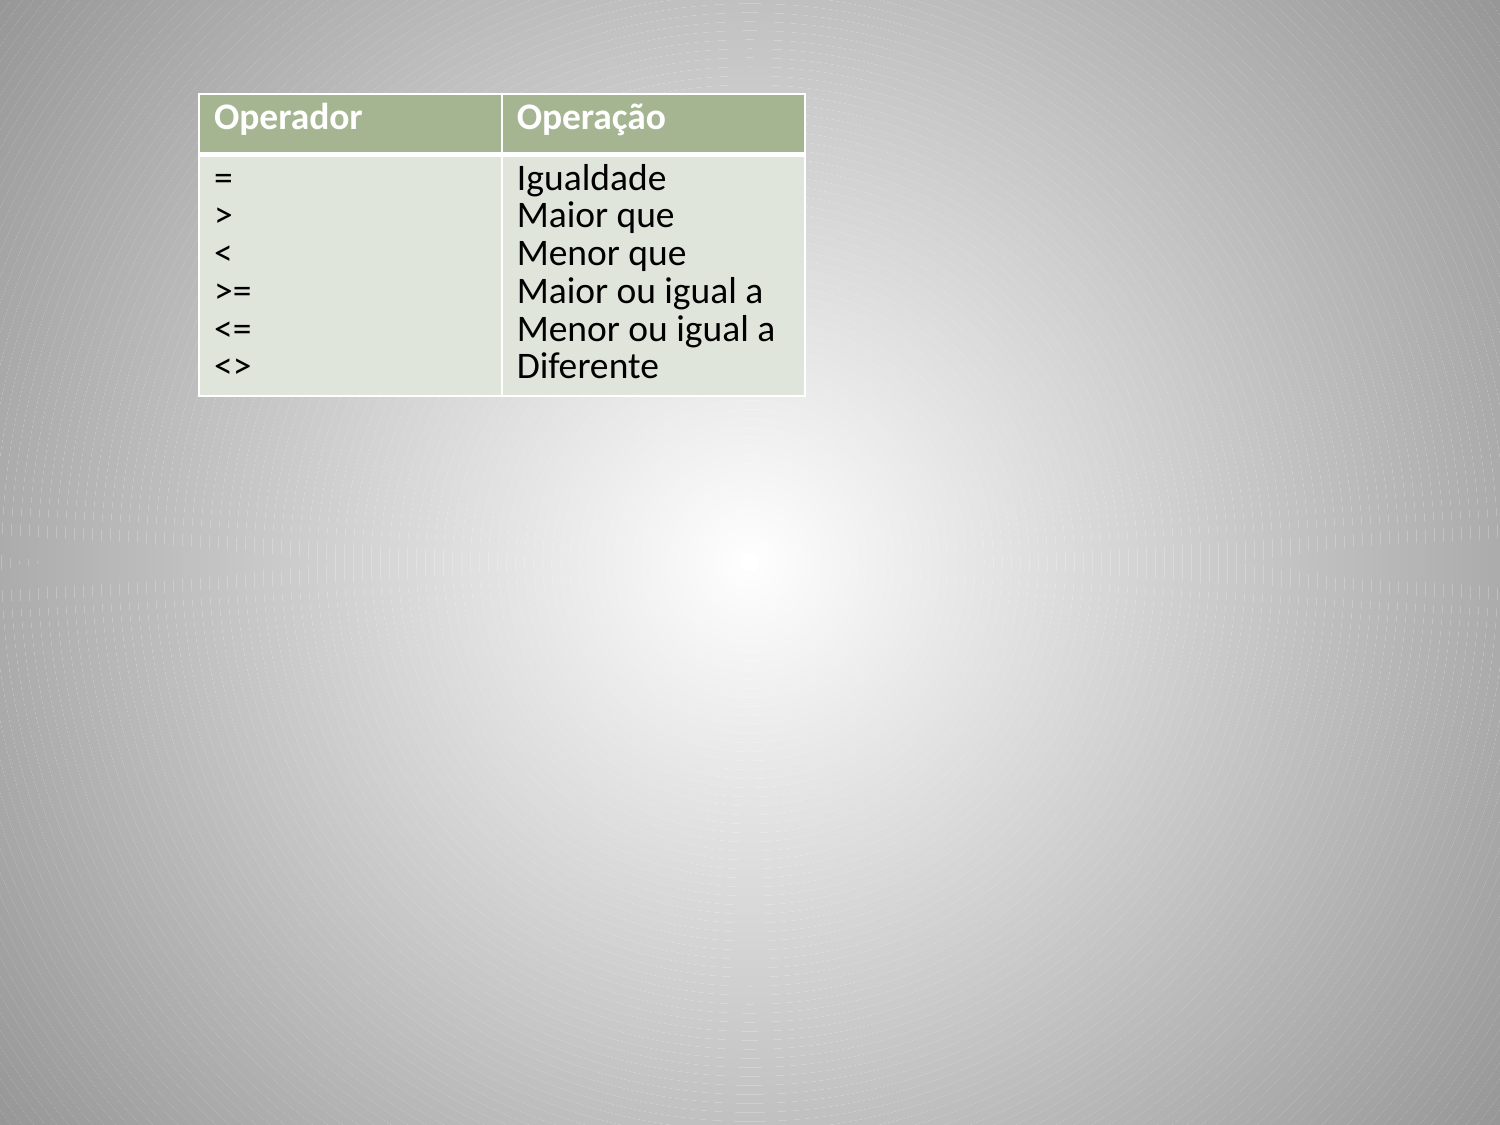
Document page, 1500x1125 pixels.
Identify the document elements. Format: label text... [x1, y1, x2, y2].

table_cell = > < >= <= <> [200, 157, 501, 395]
table_header Operador [200, 95, 501, 152]
table_cell Igualdade Maior que Menor que Maior ou igual a Menor ou igual a Diferente [503, 157, 804, 395]
table_header Operação [503, 95, 804, 152]
